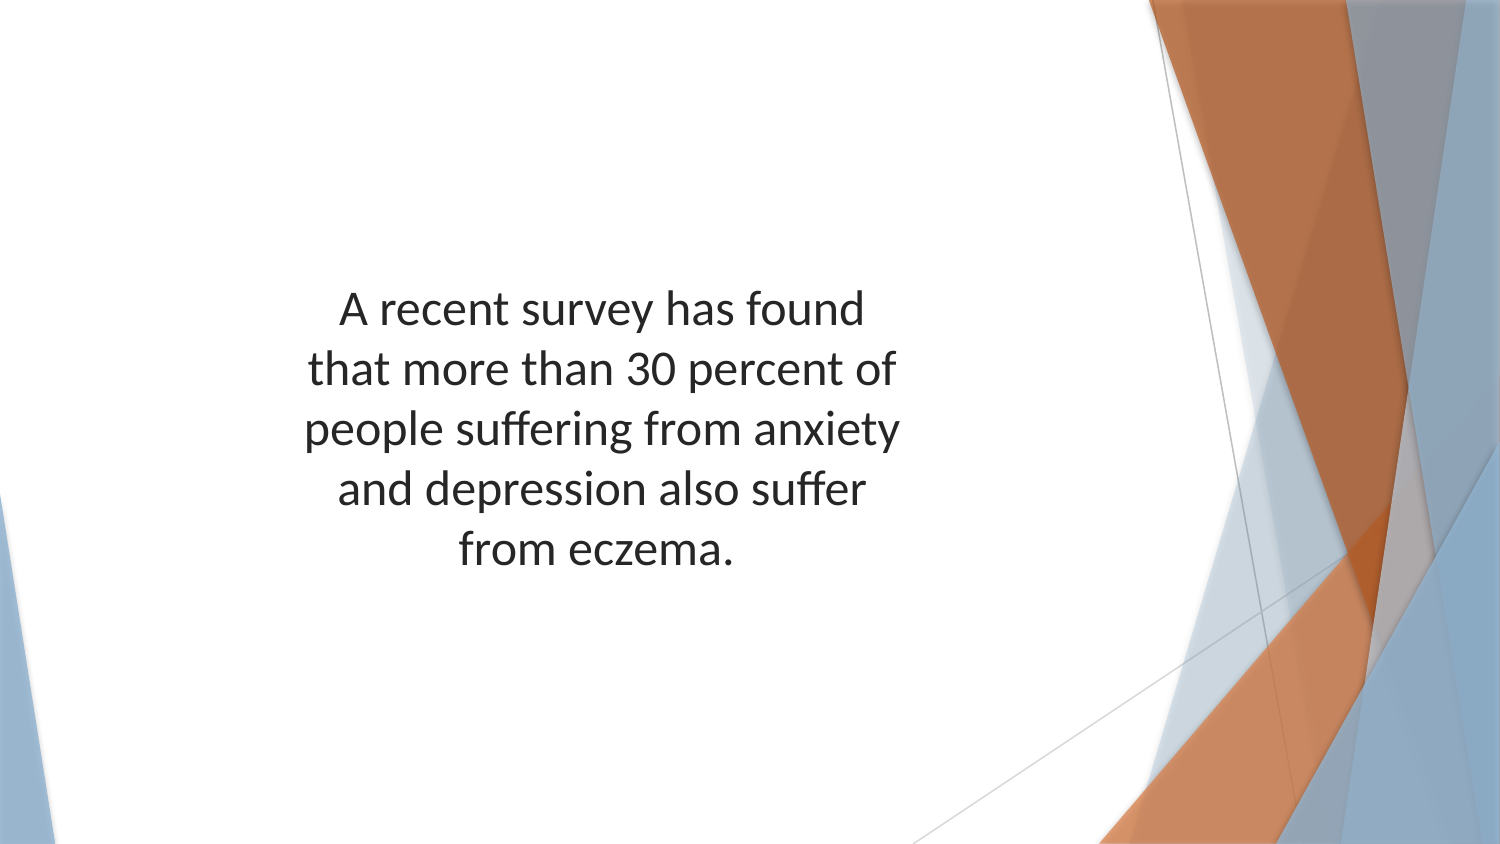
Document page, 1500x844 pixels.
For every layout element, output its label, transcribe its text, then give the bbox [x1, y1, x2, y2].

list A recent survey has found that more than 30 percent of people suffering from anxiety and depression also suffer from eczema. [277, 268, 928, 623]
